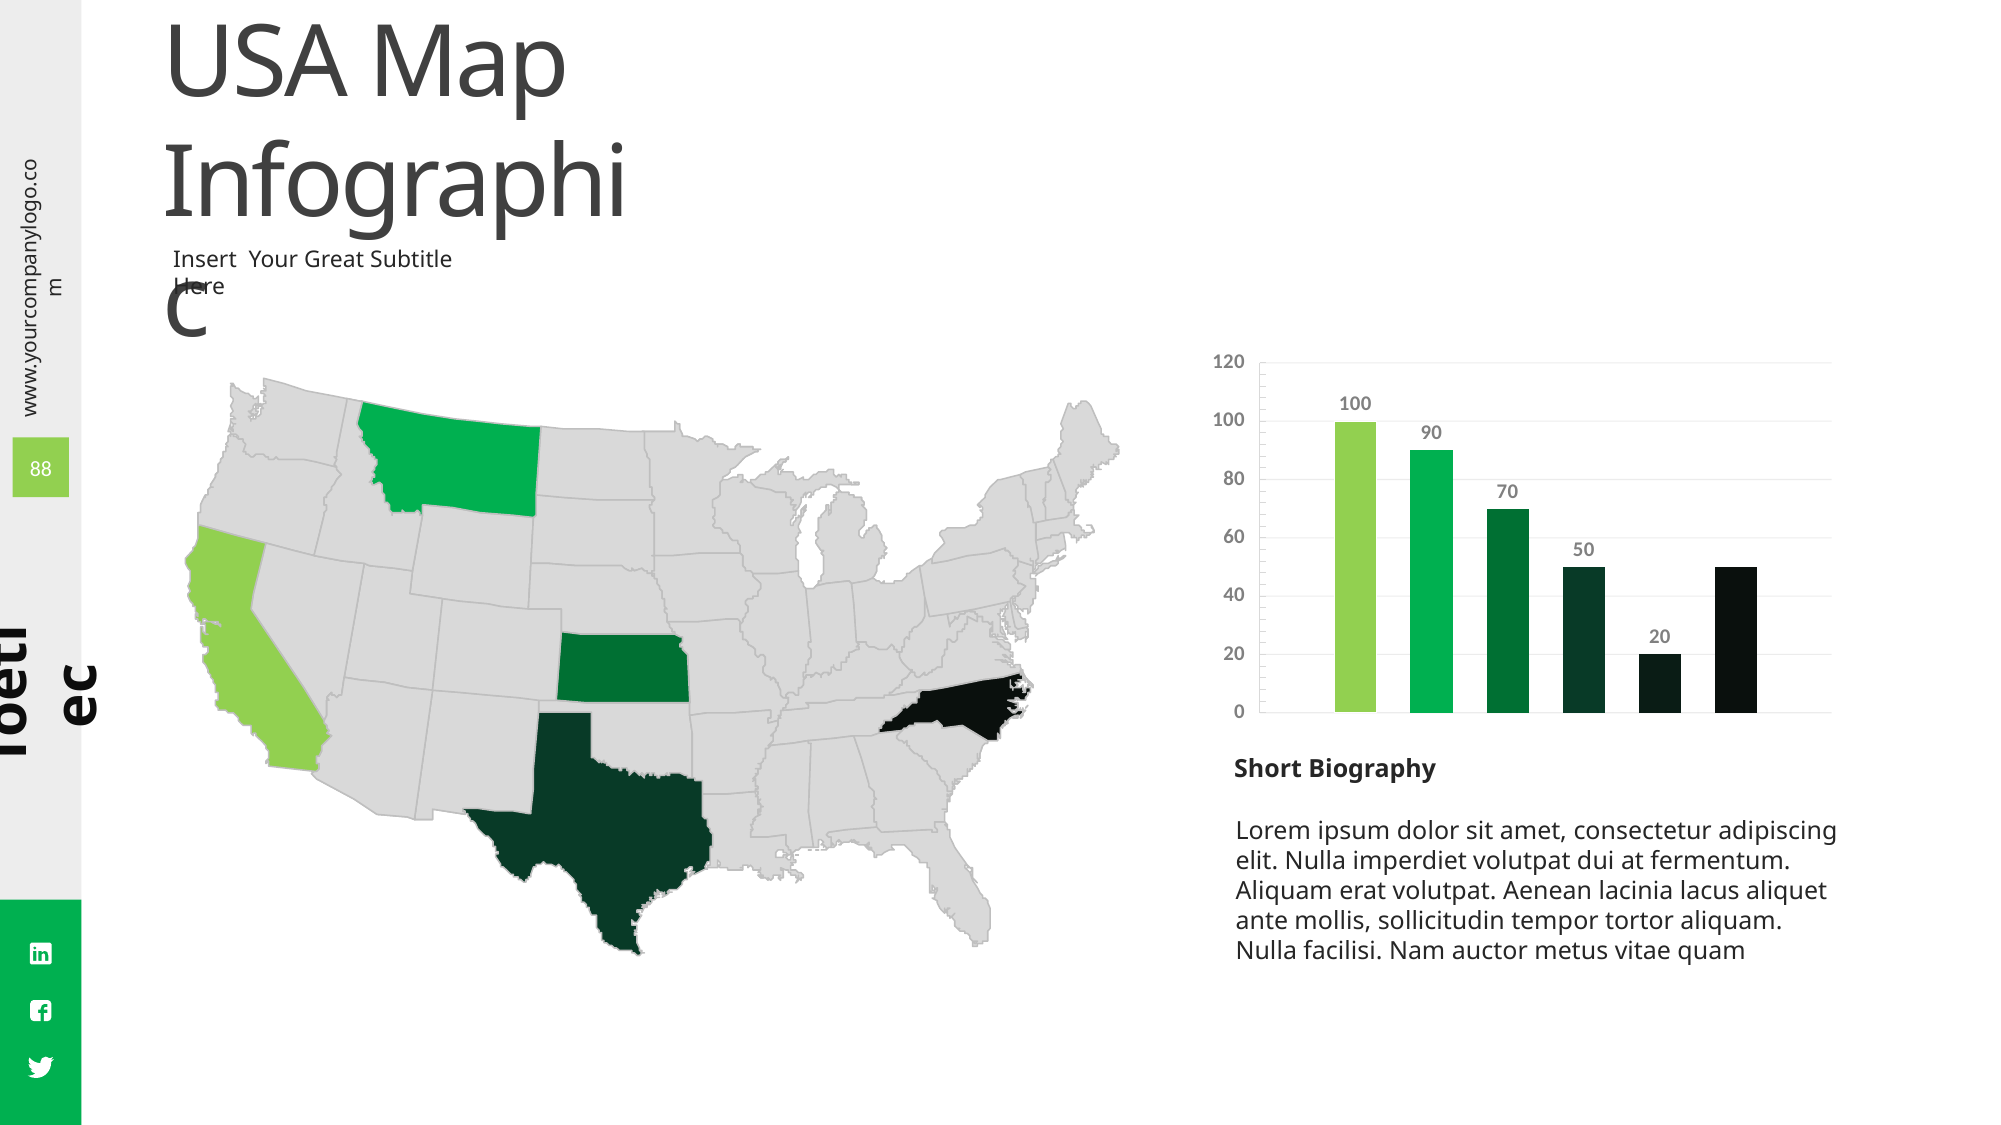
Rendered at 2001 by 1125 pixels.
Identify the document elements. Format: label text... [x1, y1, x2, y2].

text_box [185, 378, 1119, 956]
text_box Lorem ipsum dolor sit amet, consectetur adipiscing elit. Nulla imperdiet volutpat dui at fermentum. Aliquam erat volutpat. Aenean lacinia lacus aliquet ante mollis, sollicitudin tempor tortor aliquam. Nulla facilisi. Nam auctor metus vitae quam [1220, 807, 1861, 972]
text_box Insert Your Great Subtitle Here [158, 237, 512, 307]
text_box USA Map Infographic [147, 116, 677, 236]
text_box Short Biography [1219, 733, 1504, 802]
chart [1199, 344, 1845, 731]
slide_number 88 [12, 437, 69, 498]
